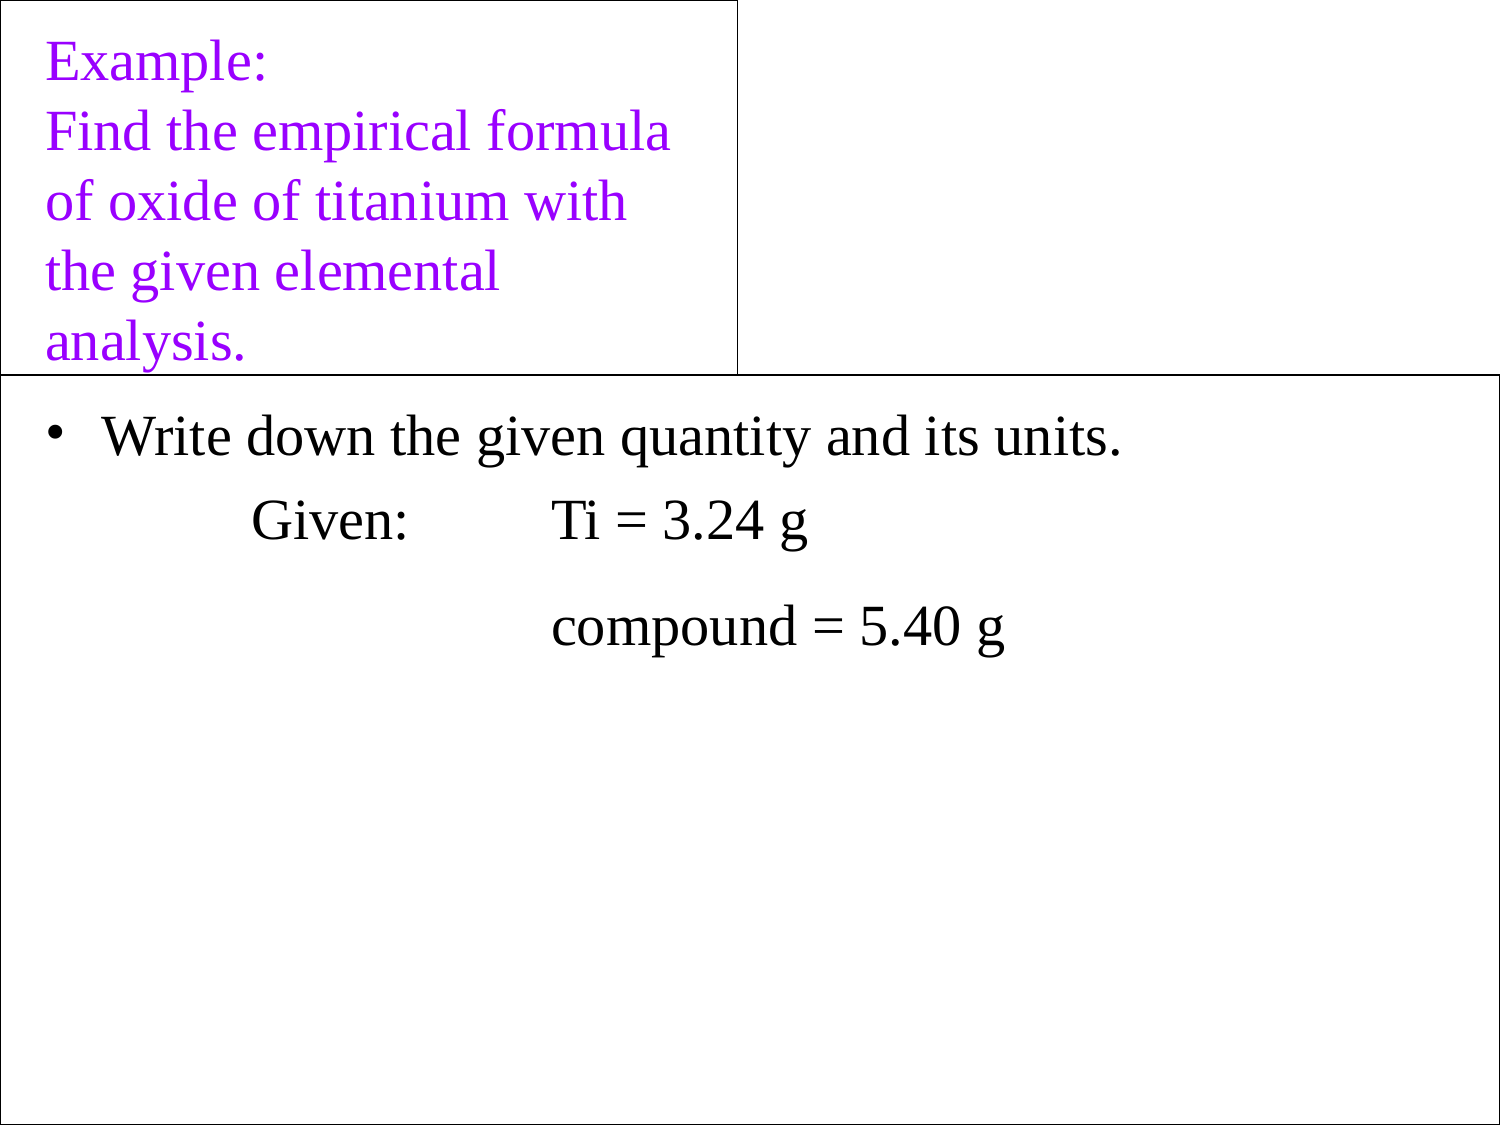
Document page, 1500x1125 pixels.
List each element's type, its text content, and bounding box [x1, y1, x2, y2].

text_box Write down the given quantity and its units. Given: Ti = 3.24 g compound = 5.40 g [0, 374, 1500, 1125]
text_box Example: Find the empirical formula of oxide of titanium with the given elemental analysis. [0, 0, 738, 374]
